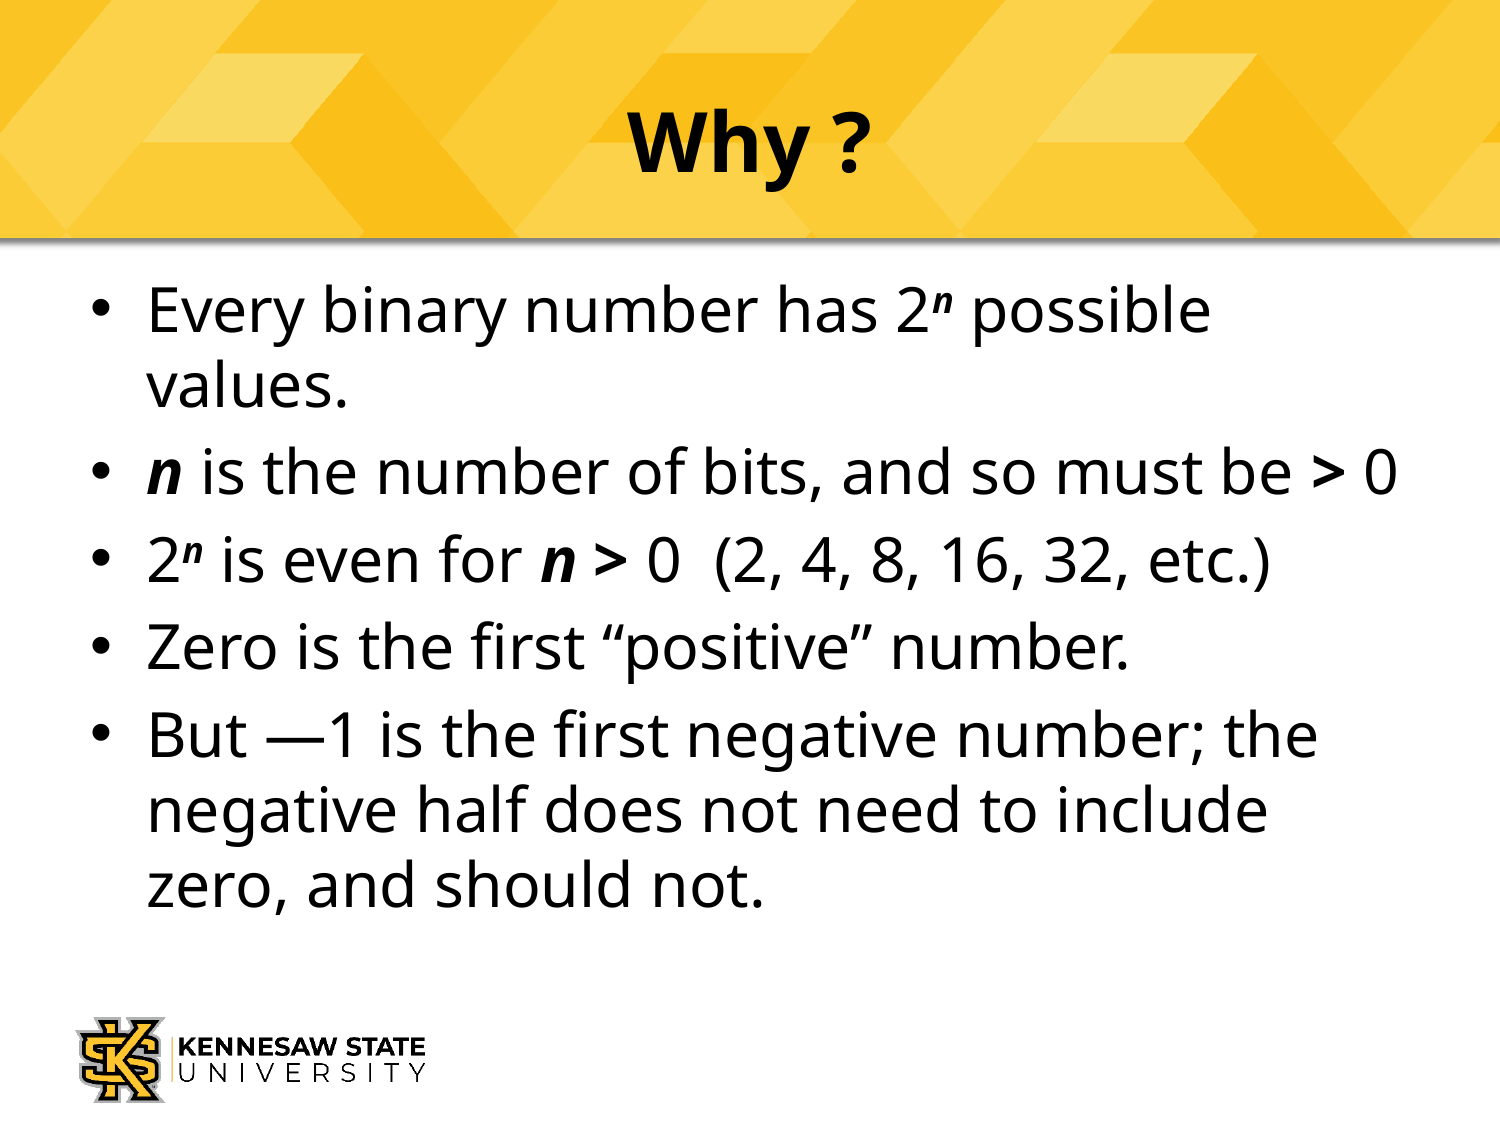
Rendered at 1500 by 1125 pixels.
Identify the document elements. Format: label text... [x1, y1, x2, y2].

title Why ? [75, 45, 1425, 233]
picture [0, 0, 1500, 251]
picture [75, 1017, 425, 1103]
list Every binary number has 2n possible values. n is the number of bits, and so must be > 0 2n is even for n > 0 (2, 4, 8, 16, 32, etc.) Zero is the first “positive” number. But —1 is the first negative number; the negative half does not need to include zero, and should not. [75, 262, 1425, 1005]
